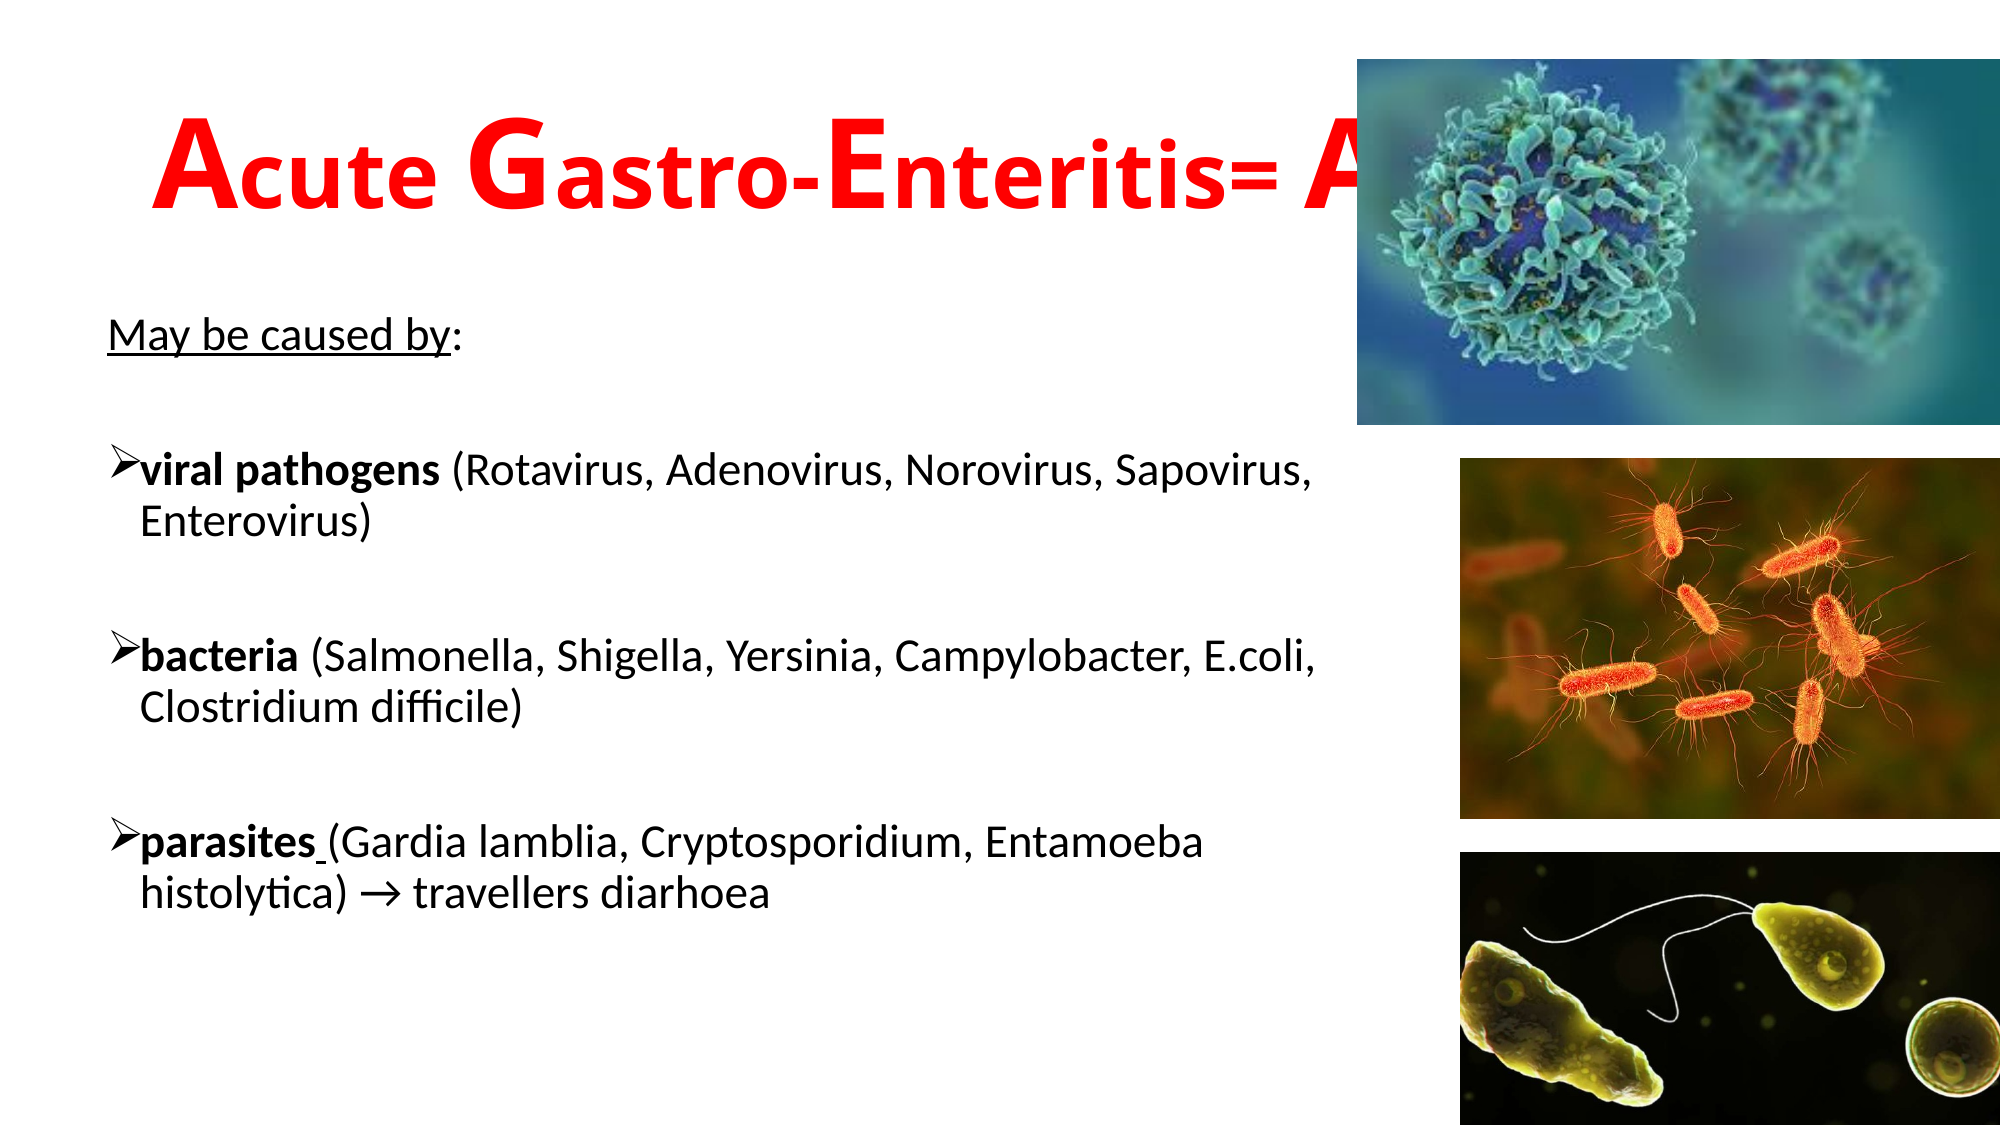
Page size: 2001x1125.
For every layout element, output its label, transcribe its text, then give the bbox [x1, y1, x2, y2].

picture [1356, 59, 2000, 425]
list May be caused by: viral pathogens (Rotavirus, Adenovirus, Norovirus, Sapovirus, Enterovirus) bacteria (Salmonella, Shigella, Yersinia, Campylobacter, E.coli, Clostridium difficile) parasites (Gardia lamblia, Cryptosporidium, Entamoeba histolytica) → travellers diarhoea [92, 302, 1405, 932]
picture [1460, 852, 2000, 1125]
picture [1460, 458, 2000, 819]
title Acute Gastro-Enteritis= AGE [137, 59, 1356, 278]
